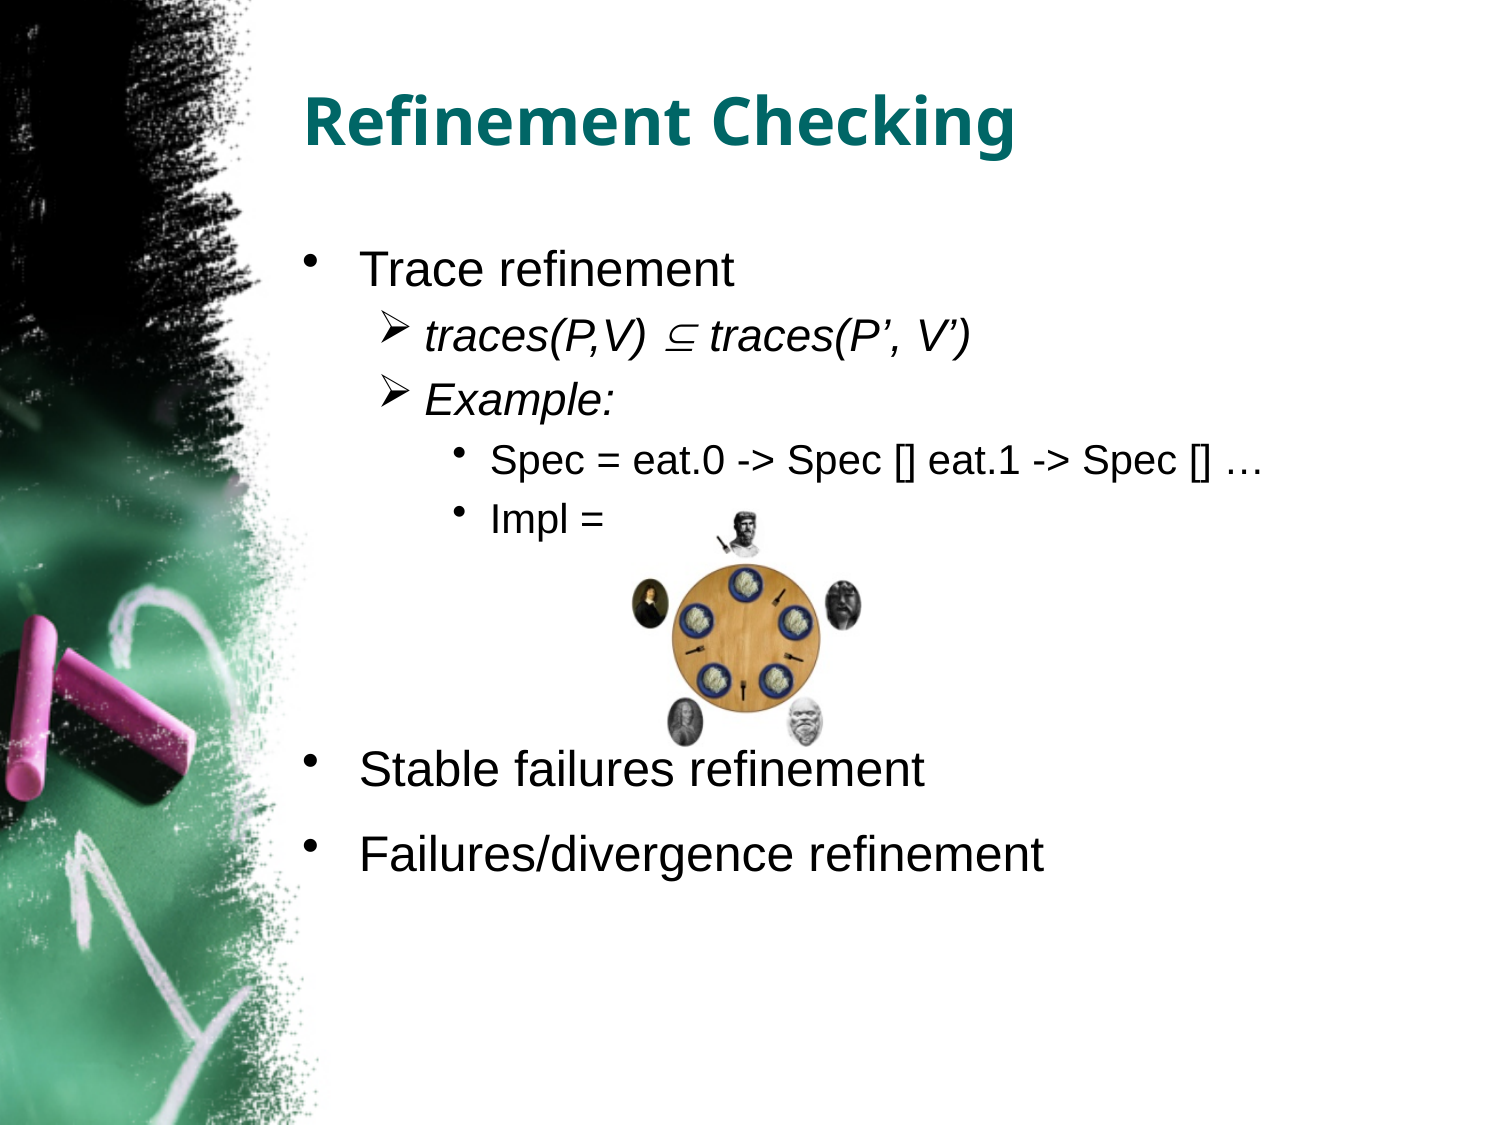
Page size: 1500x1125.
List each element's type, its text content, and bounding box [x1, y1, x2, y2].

list Trace refinement traces(P,V)  traces(P’, V’) Example: Spec = eat.0 -> Spec [] eat.1 -> Spec [] … Impl = Stable failures refinement Failures/divergence refinement [287, 228, 1438, 980]
title Refinement Checking [287, 49, 1438, 188]
picture [0, 0, 1500, 1125]
